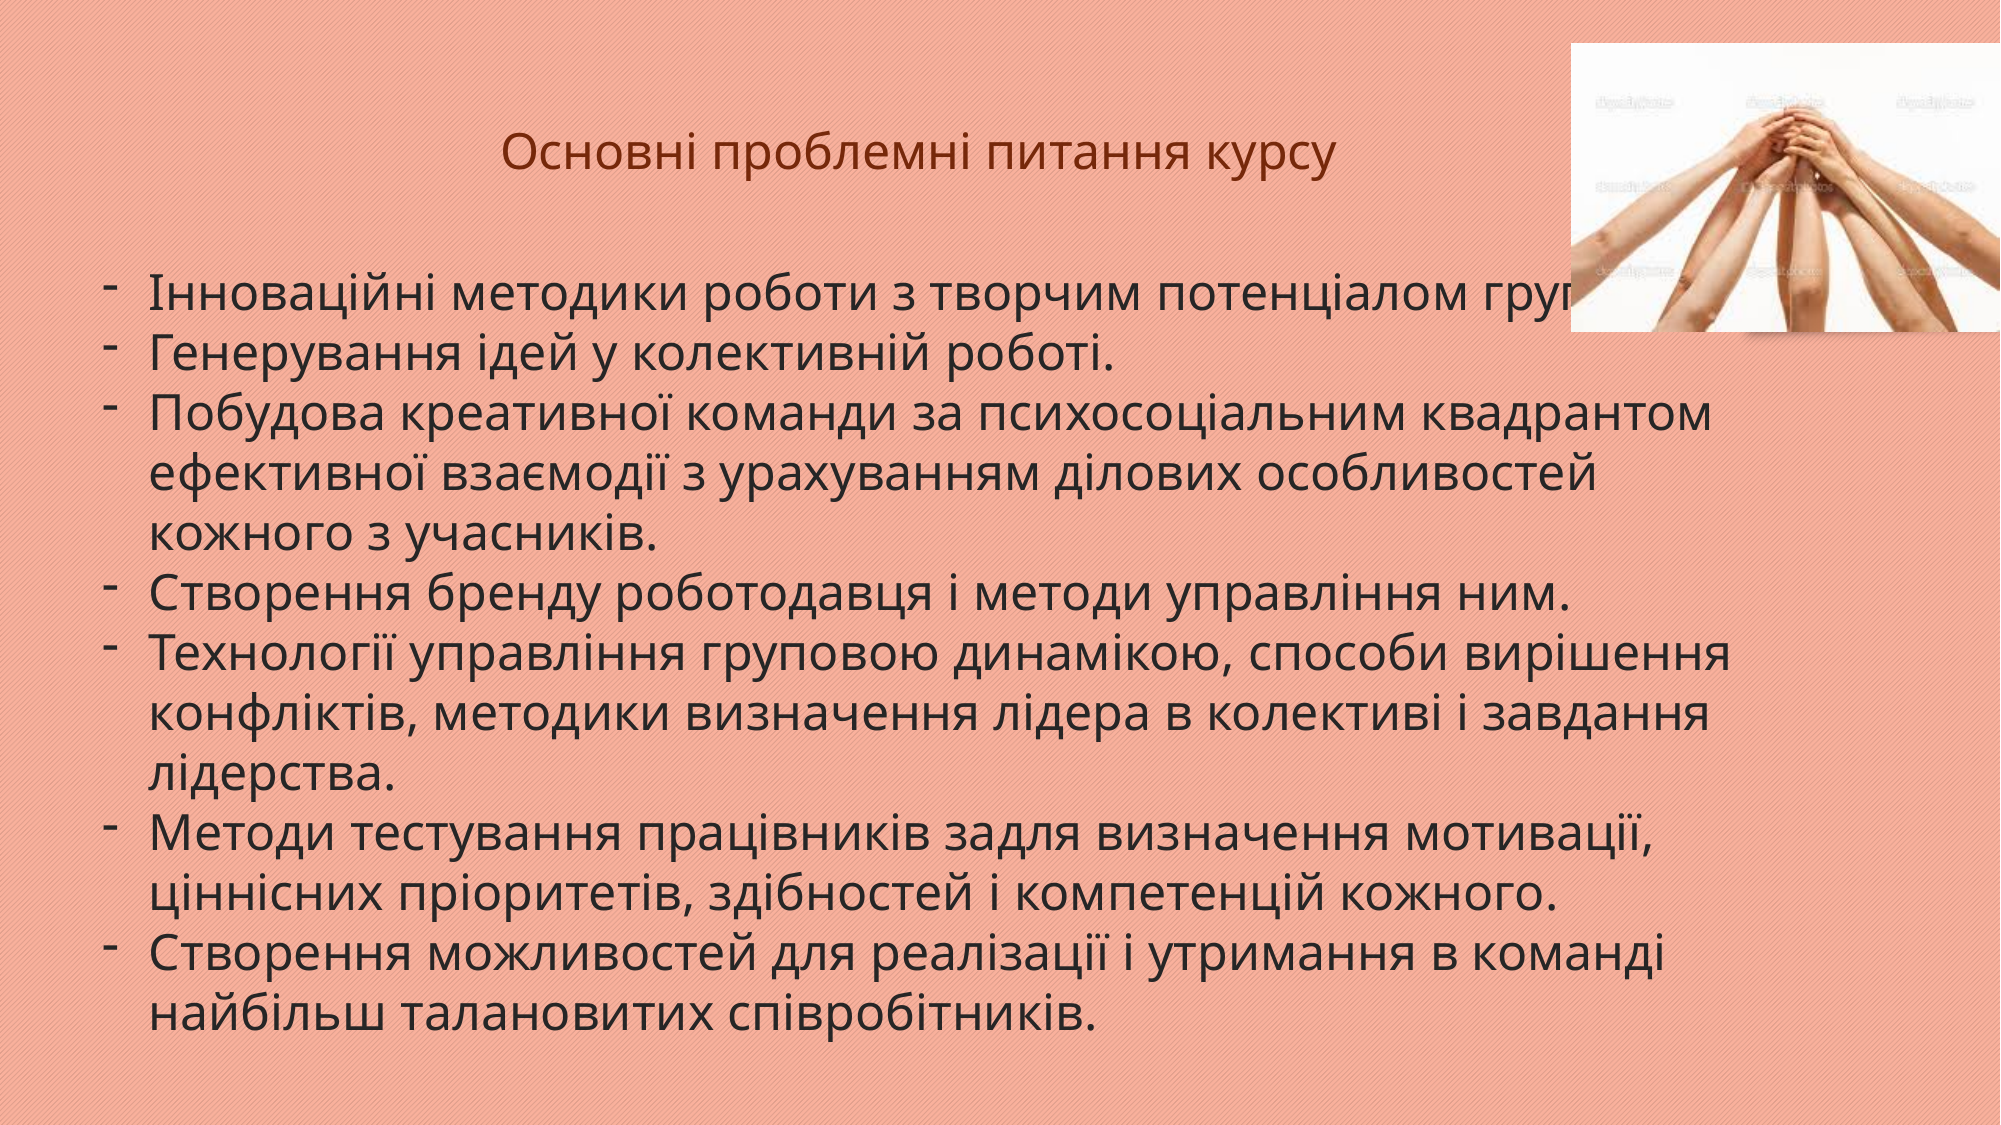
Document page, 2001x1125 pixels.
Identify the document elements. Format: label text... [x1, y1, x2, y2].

text_box Основні проблемні питання курсу [138, 111, 1571, 187]
text_box Інноваційні методики роботи з творчим потенціалом групи. Генерування ідей у ​​колективній роботі. Побудова креативної команди за психосоціальним квадрантом ефективної взаємодії з урахуванням ділових особливостей кожного з учасників. Створення бренду роботодавця і методи управління ним. Технології управління груповою динамікою, способи вирішення конфліктів, методики визначення лідера в колективі і завдання лідерства. Методи тестування працівників задля визначення мотивації, ціннісних пріоритетів, здібностей і компетенцій кожного. Створення можливостей для реалізації і утримання в команді найбільш талановитих співробітників. [87, 252, 1751, 1108]
picture [1571, 43, 2000, 347]
